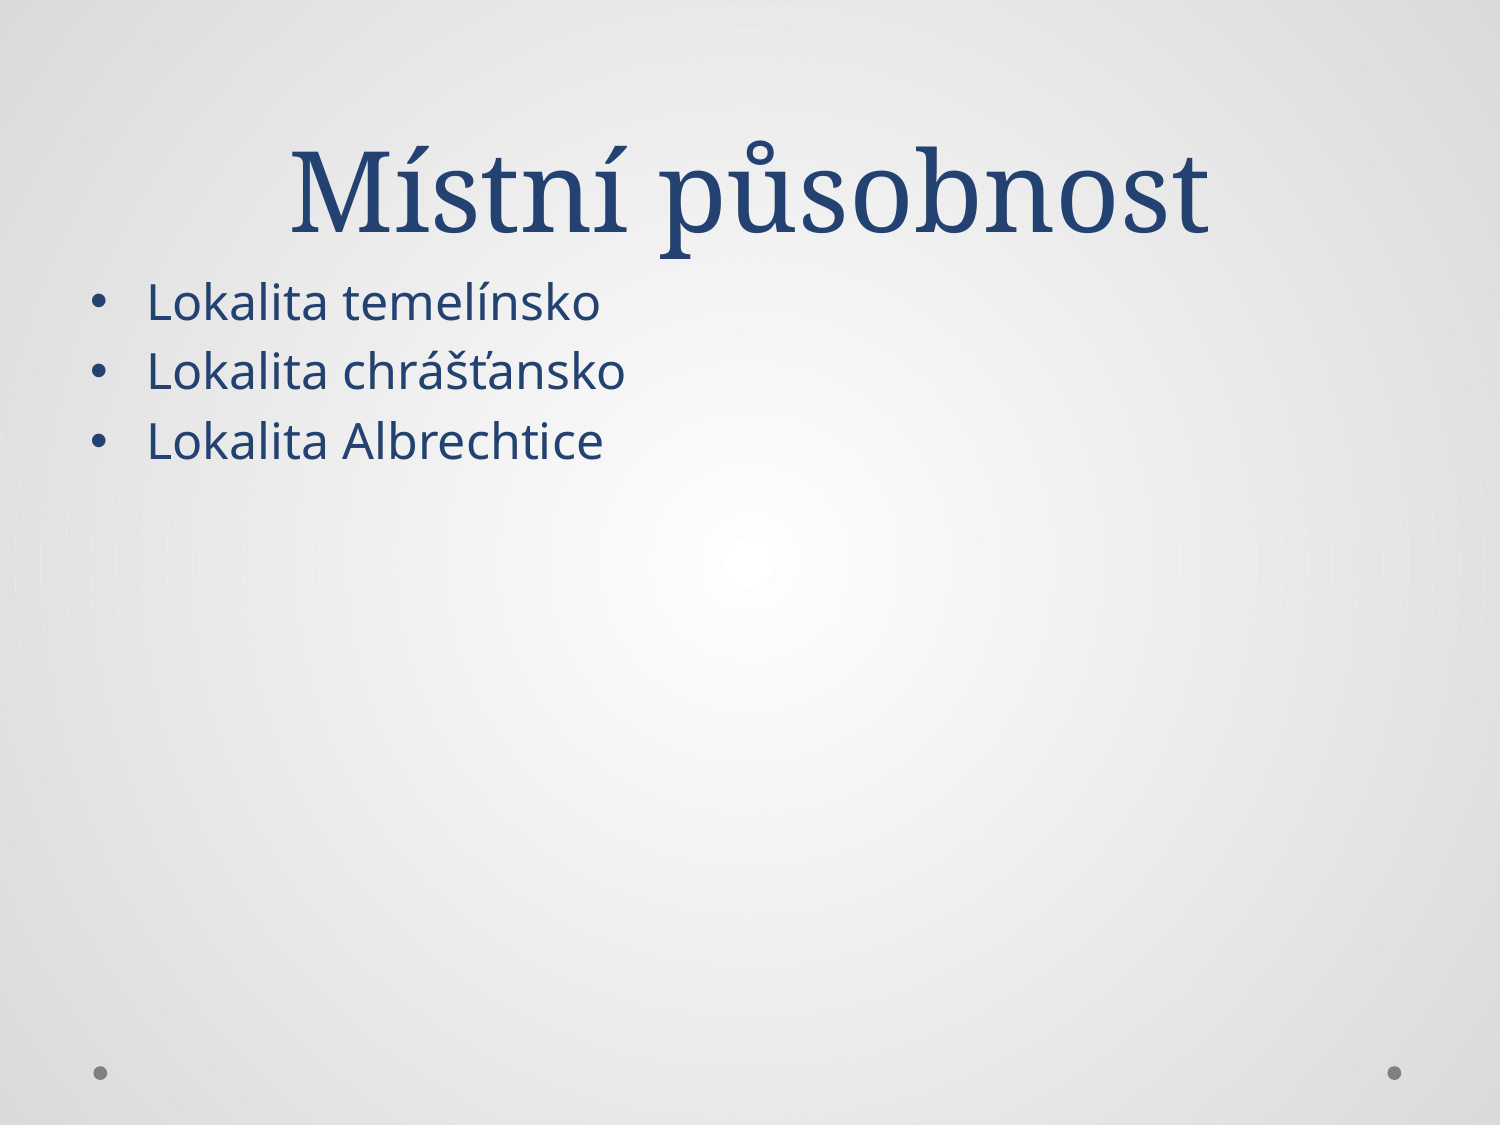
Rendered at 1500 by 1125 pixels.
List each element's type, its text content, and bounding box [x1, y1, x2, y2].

title Místní působnost [75, 0, 1425, 262]
list Lokalita temelínsko Lokalita chrášťansko Lokalita Albrechtice [75, 262, 1425, 1005]
